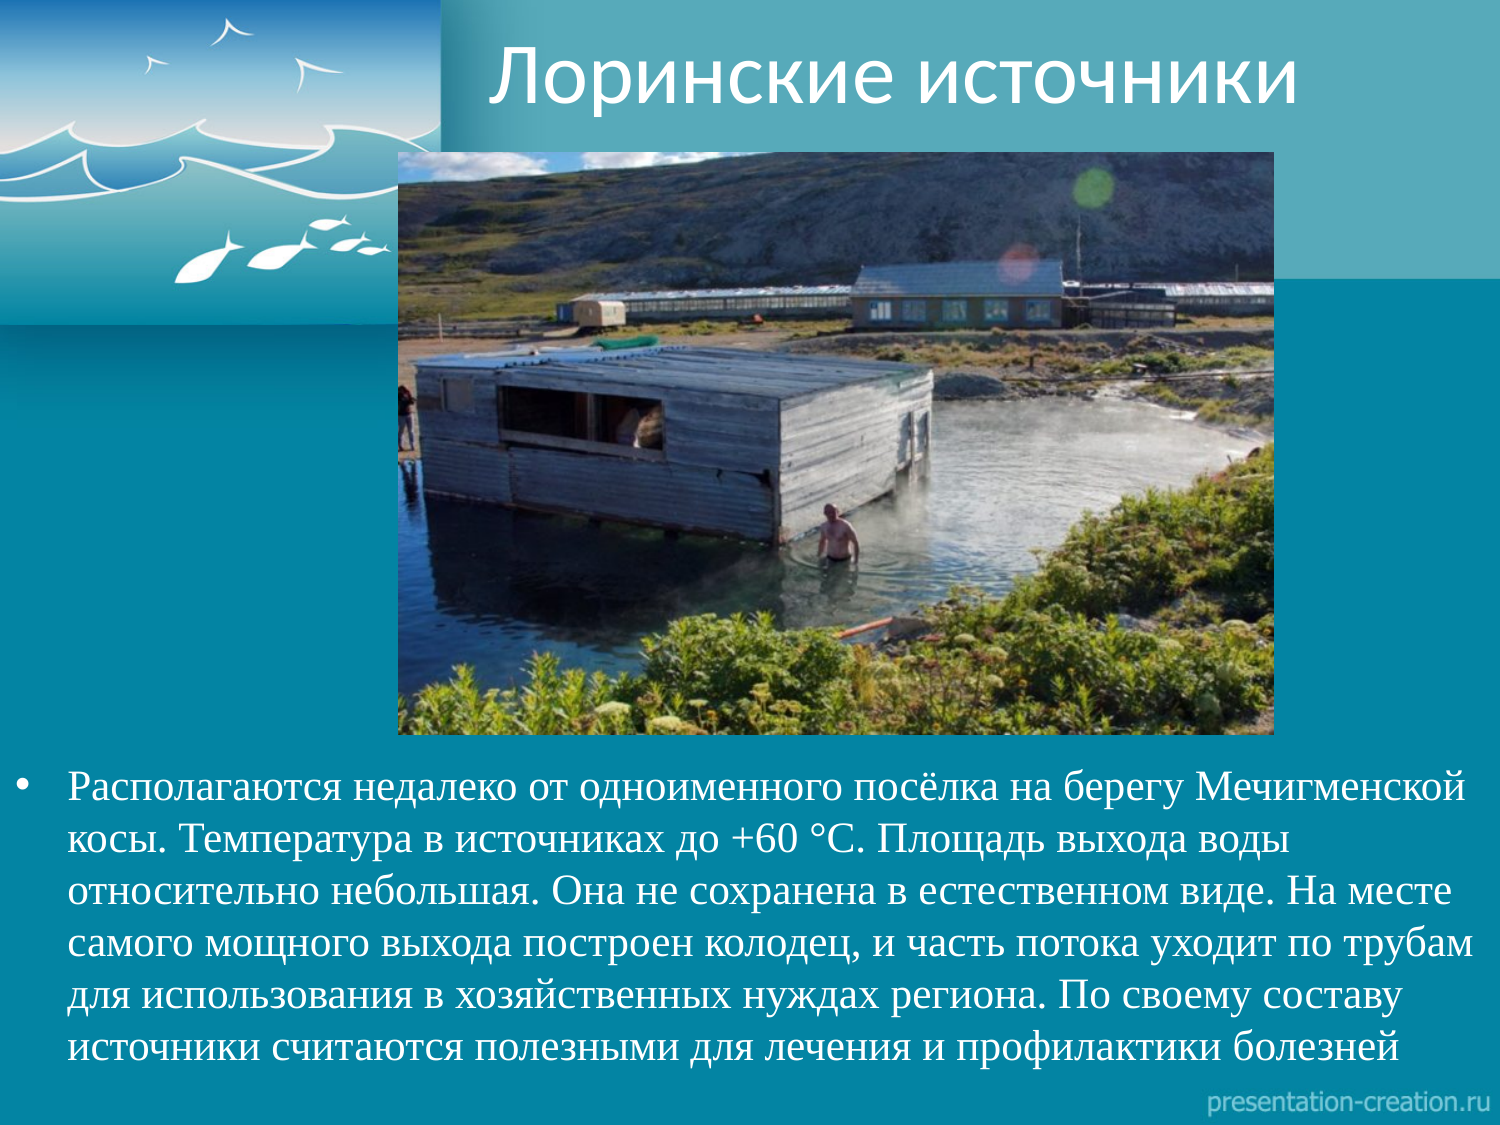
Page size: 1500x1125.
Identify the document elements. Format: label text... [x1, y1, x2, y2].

list Располагаются недалеко от одноименного посёлка на берегу Мечигменской косы. Температура в источниках до +60 °C. Площадь выхода воды относительно небольшая. Она не сохранена в естественном виде. На месте самого мощного выхода построен колодец, и часть потока уходит по трубам для использования в хозяйственных нуждах региона. По своему составу источники считаются полезными для лечения и профилактики болезней [0, 750, 1500, 1125]
picture [0, 0, 1500, 734]
title Лоринские источники [442, 8, 1348, 129]
